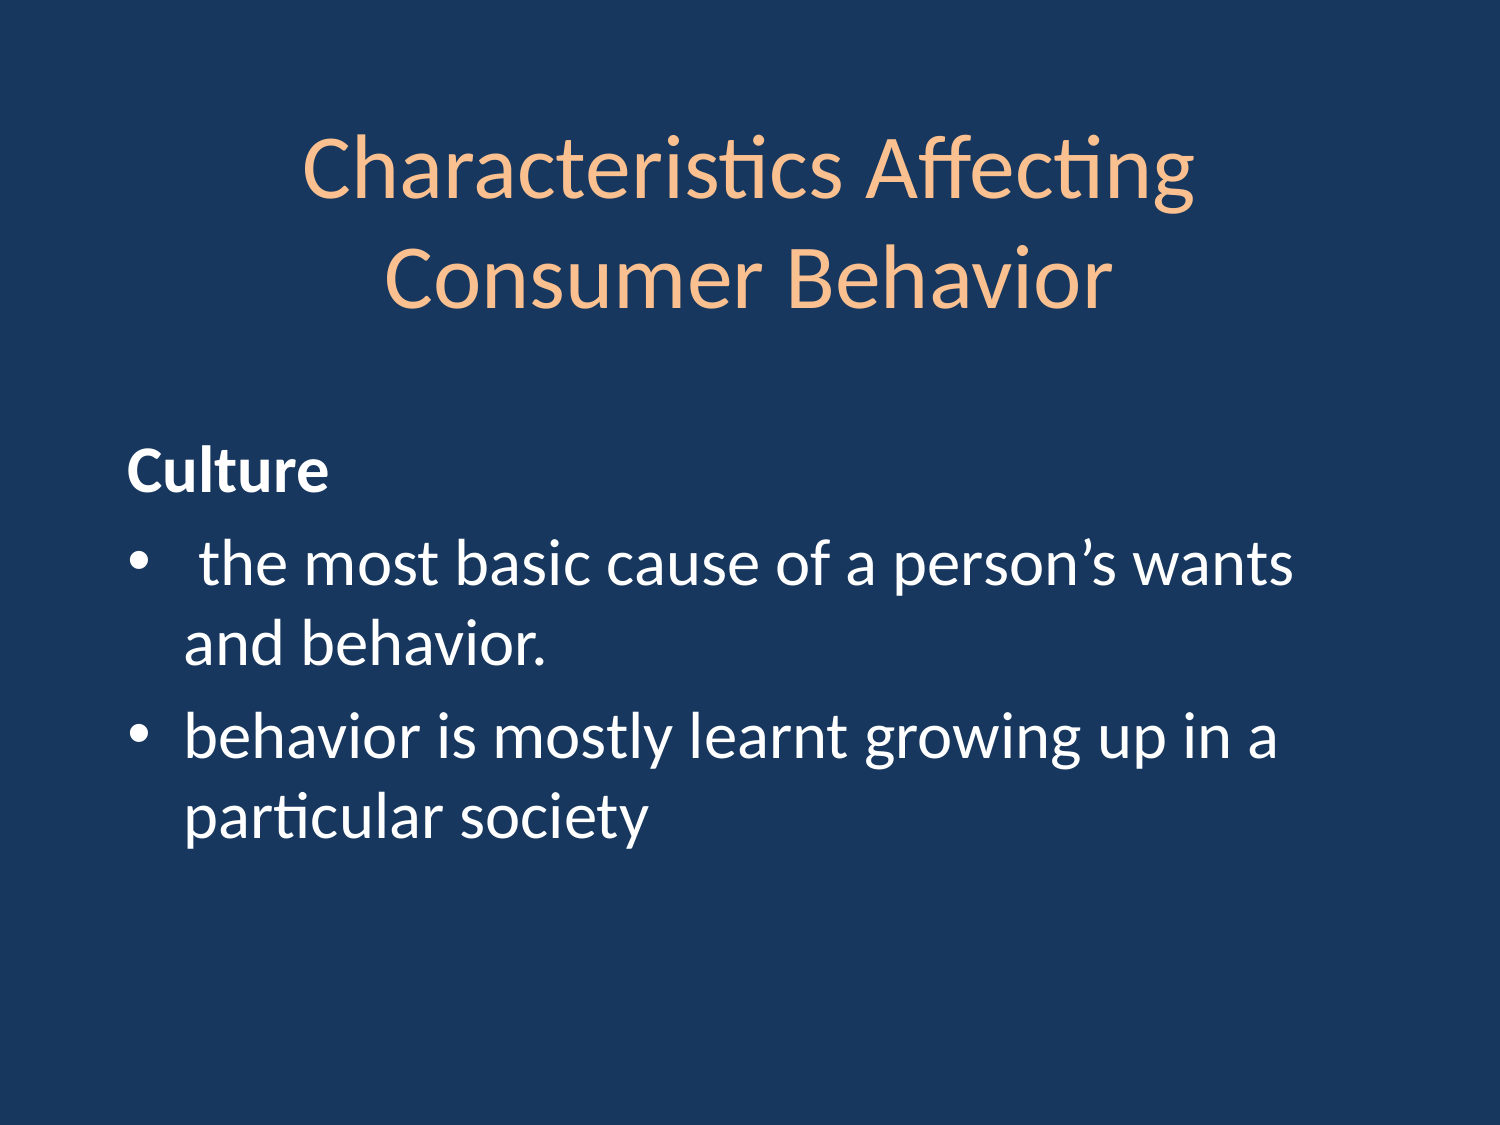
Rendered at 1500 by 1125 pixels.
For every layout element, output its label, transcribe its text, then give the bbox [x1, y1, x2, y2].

text_box Culture the most basic cause of a person’s wants and behavior. behavior is mostly learnt growing up in a particular society [112, 324, 1388, 1000]
text_box Characteristics Affecting Consumer Behavior [112, 99, 1388, 288]
